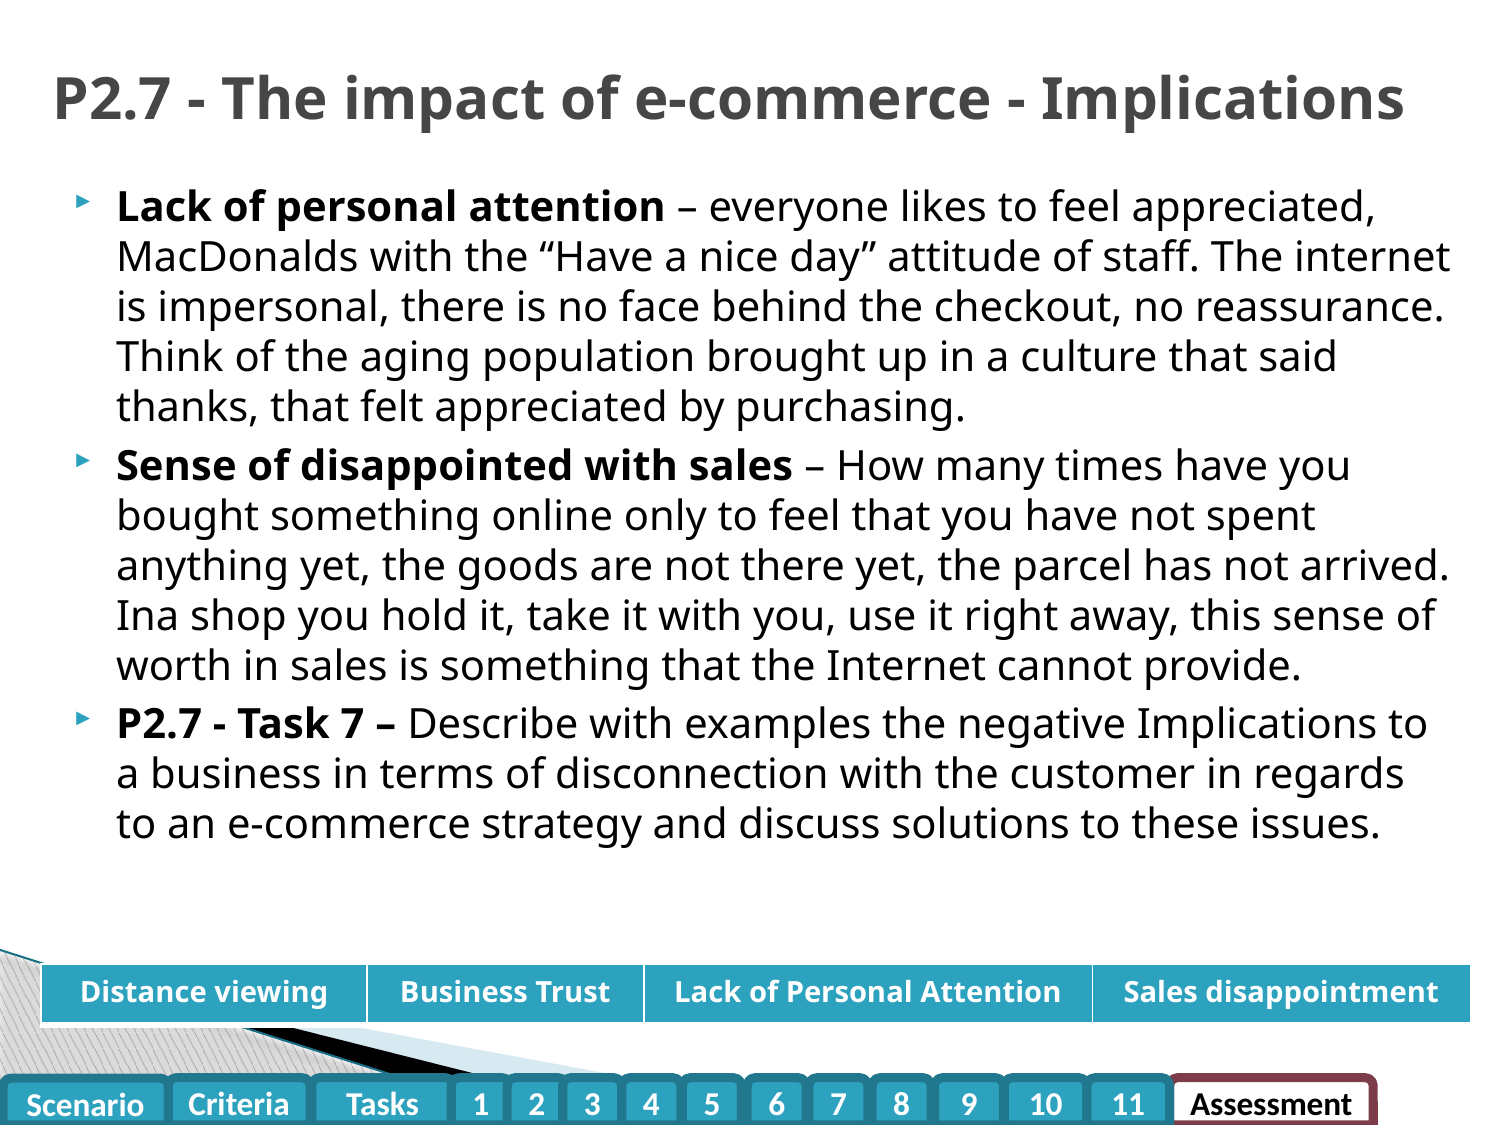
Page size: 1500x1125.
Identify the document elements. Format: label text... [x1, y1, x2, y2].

table_header Lack of Personal Attention [645, 965, 1092, 1022]
list Lack of personal attention – everyone likes to feel appreciated, MacDonalds with the “Have a nice day” attitude of staff. The internet is impersonal, there is no face behind the checkout, no reassurance. Think of the aging population brought up in a culture that said thanks, that felt appreciated by purchasing. Sense of disappointed with sales – How many times have you bought something online only to feel that you have not spent anything yet, the goods are not there yet, the parcel has not arrived. Ina shop you hold it, take it with you, use it right away, this sense of worth in sales is something that the Internet cannot provide. P2.7 - Task 7 – Describe with examples the negative Implications to a business in terms of disconnection with the customer in regards to an e-commerce strategy and discuss solutions to these issues. [41, 173, 1471, 963]
table_header Business Trust [368, 965, 643, 1022]
table_header Sales disappointment [1093, 965, 1470, 1022]
table_header Distance viewing [42, 965, 366, 1022]
title P2.7 - The impact of e-commerce - Implications [37, 19, 1471, 173]
